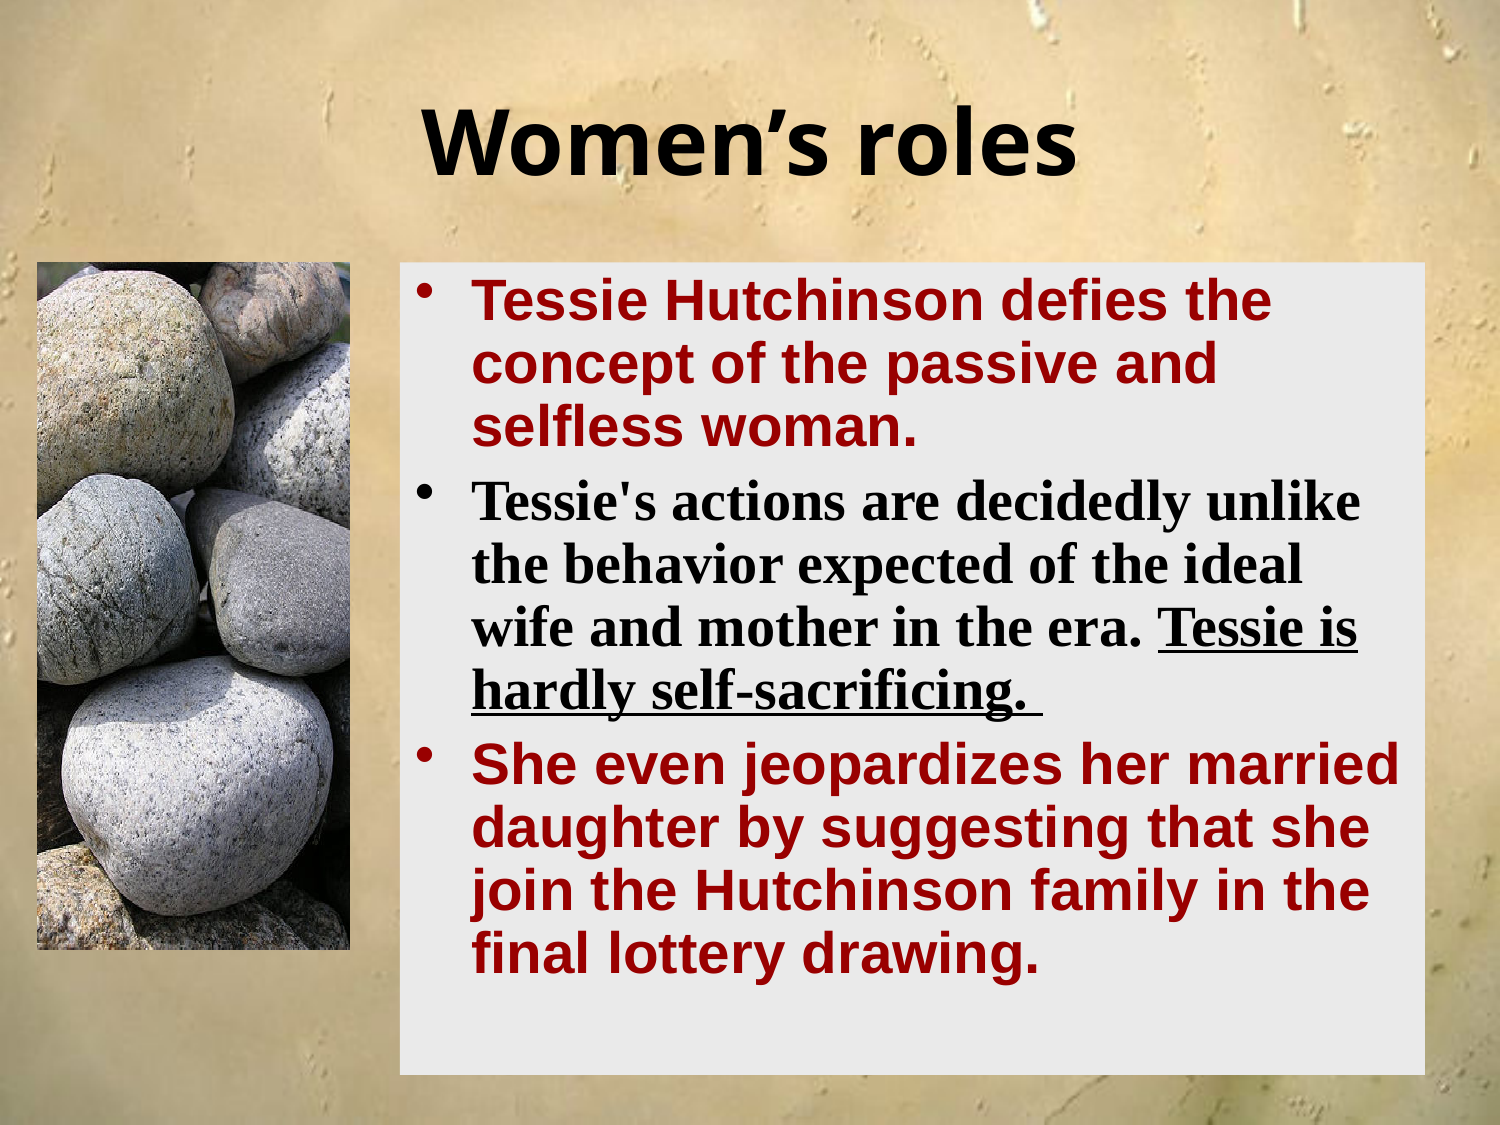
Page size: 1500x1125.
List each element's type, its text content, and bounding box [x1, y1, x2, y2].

list Tessie Hutchinson defies the concept of the passive and selfless woman. Tessie's actions are decidedly unlike the behavior expected of the ideal wife and mother in the era. Tessie is hardly self-sacrificing. She even jeopardizes her married daughter by suggesting that she join the Hutchinson family in the final lottery drawing. [399, 262, 1426, 1076]
title Women’s roles [74, 44, 1426, 233]
picture [0, 0, 1500, 1125]
